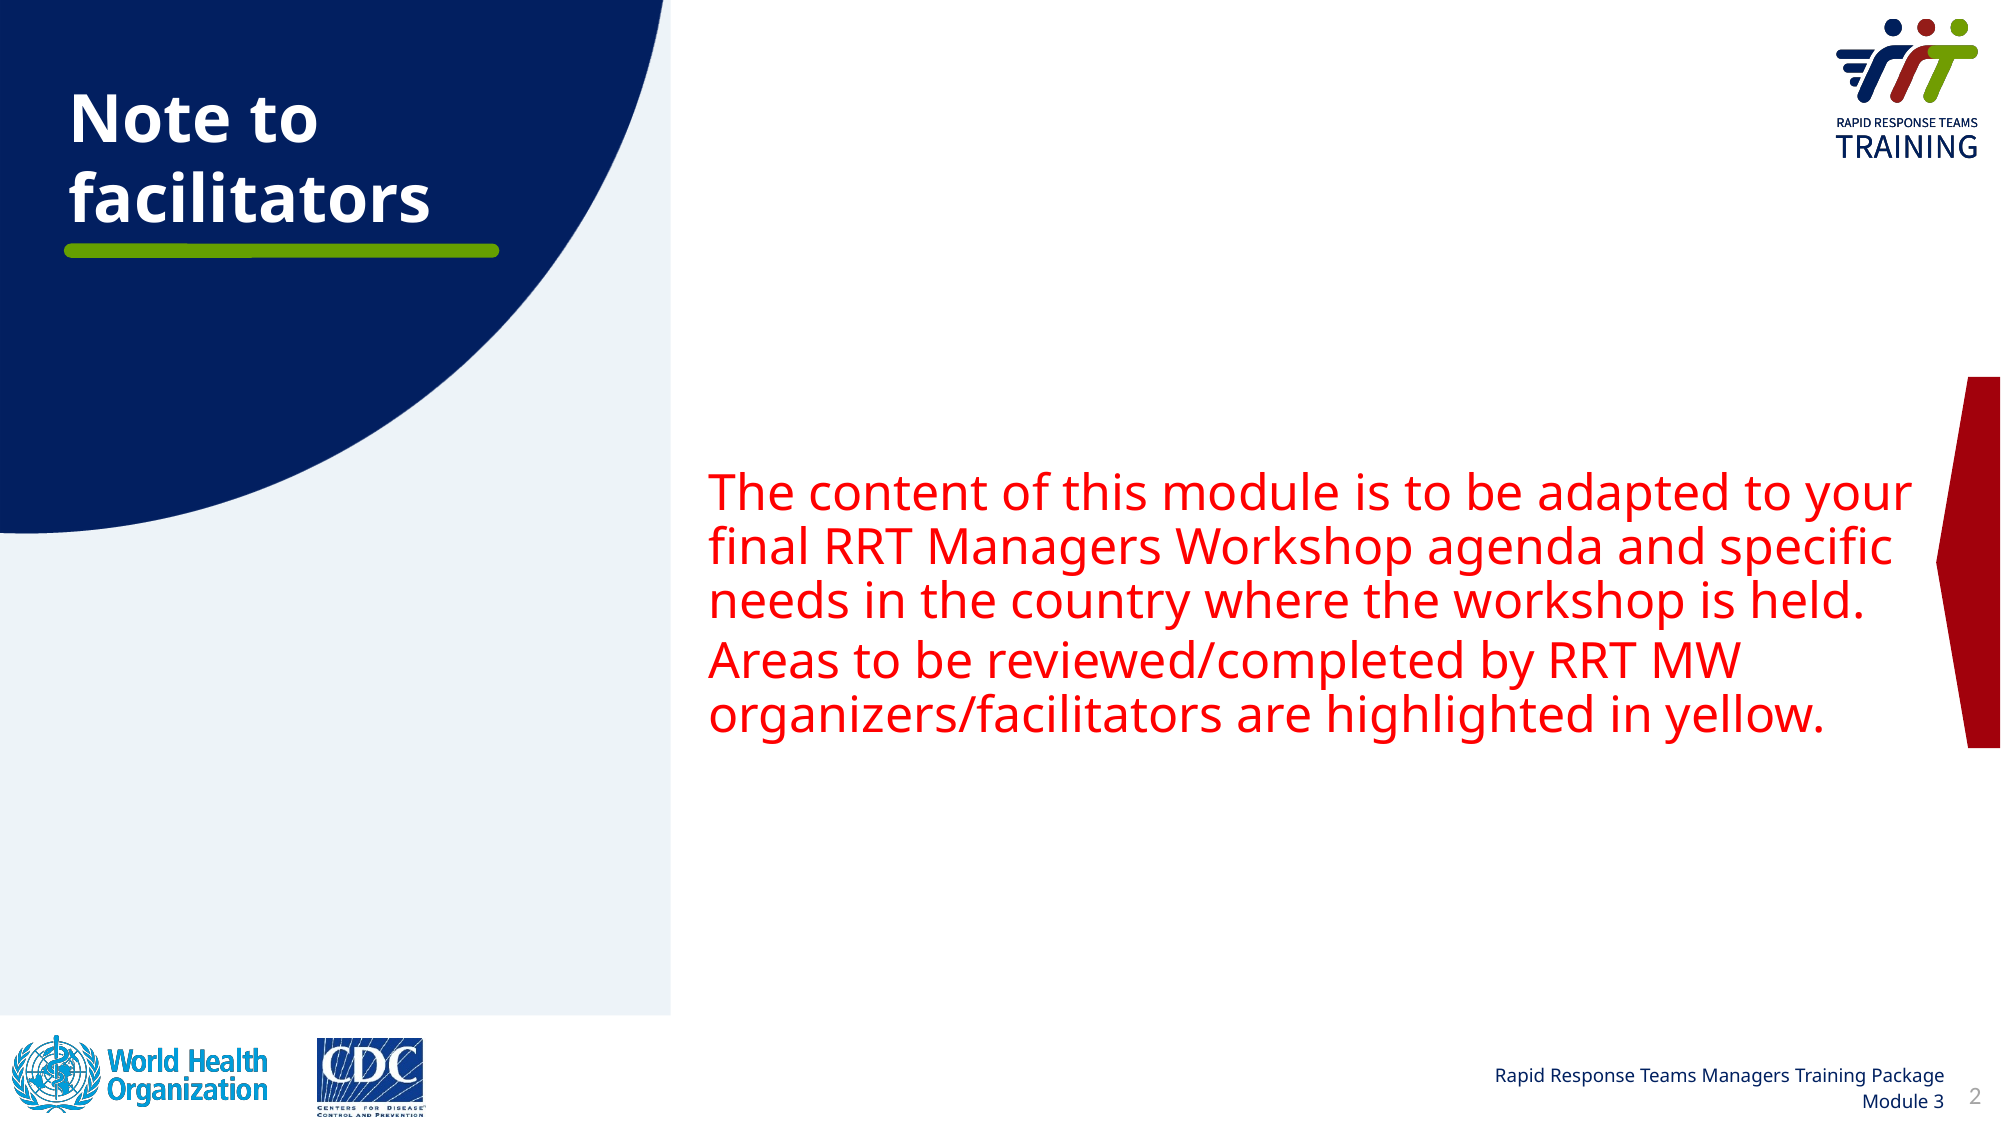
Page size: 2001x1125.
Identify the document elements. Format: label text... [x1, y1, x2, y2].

picture [40, 1062, 47, 1070]
list The content of this module is to be adapted to your final RRT Managers Workshop agenda and specific needs in the country where the workshop is held. Areas to be reviewed/completed by RRT MW organizers/facilitators are highlighted in yellow. [700, 332, 1937, 1049]
picture [24, 1054, 36, 1087]
slide_number 2 [1953, 1071, 2000, 1125]
picture [317, 1038, 426, 1117]
picture [59, 1035, 267, 1113]
picture [0, 0, 670, 538]
picture [30, 1083, 37, 1091]
picture [22, 1062, 26, 1077]
picture [36, 1088, 78, 1105]
picture [34, 1054, 43, 1078]
picture [12, 1035, 54, 1068]
picture [46, 1056, 54, 1062]
text_box Note to facilitators [60, 68, 609, 244]
picture [12, 1083, 48, 1113]
picture [71, 1053, 90, 1091]
picture [1835, 19, 1978, 167]
picture [50, 1108, 62, 1113]
